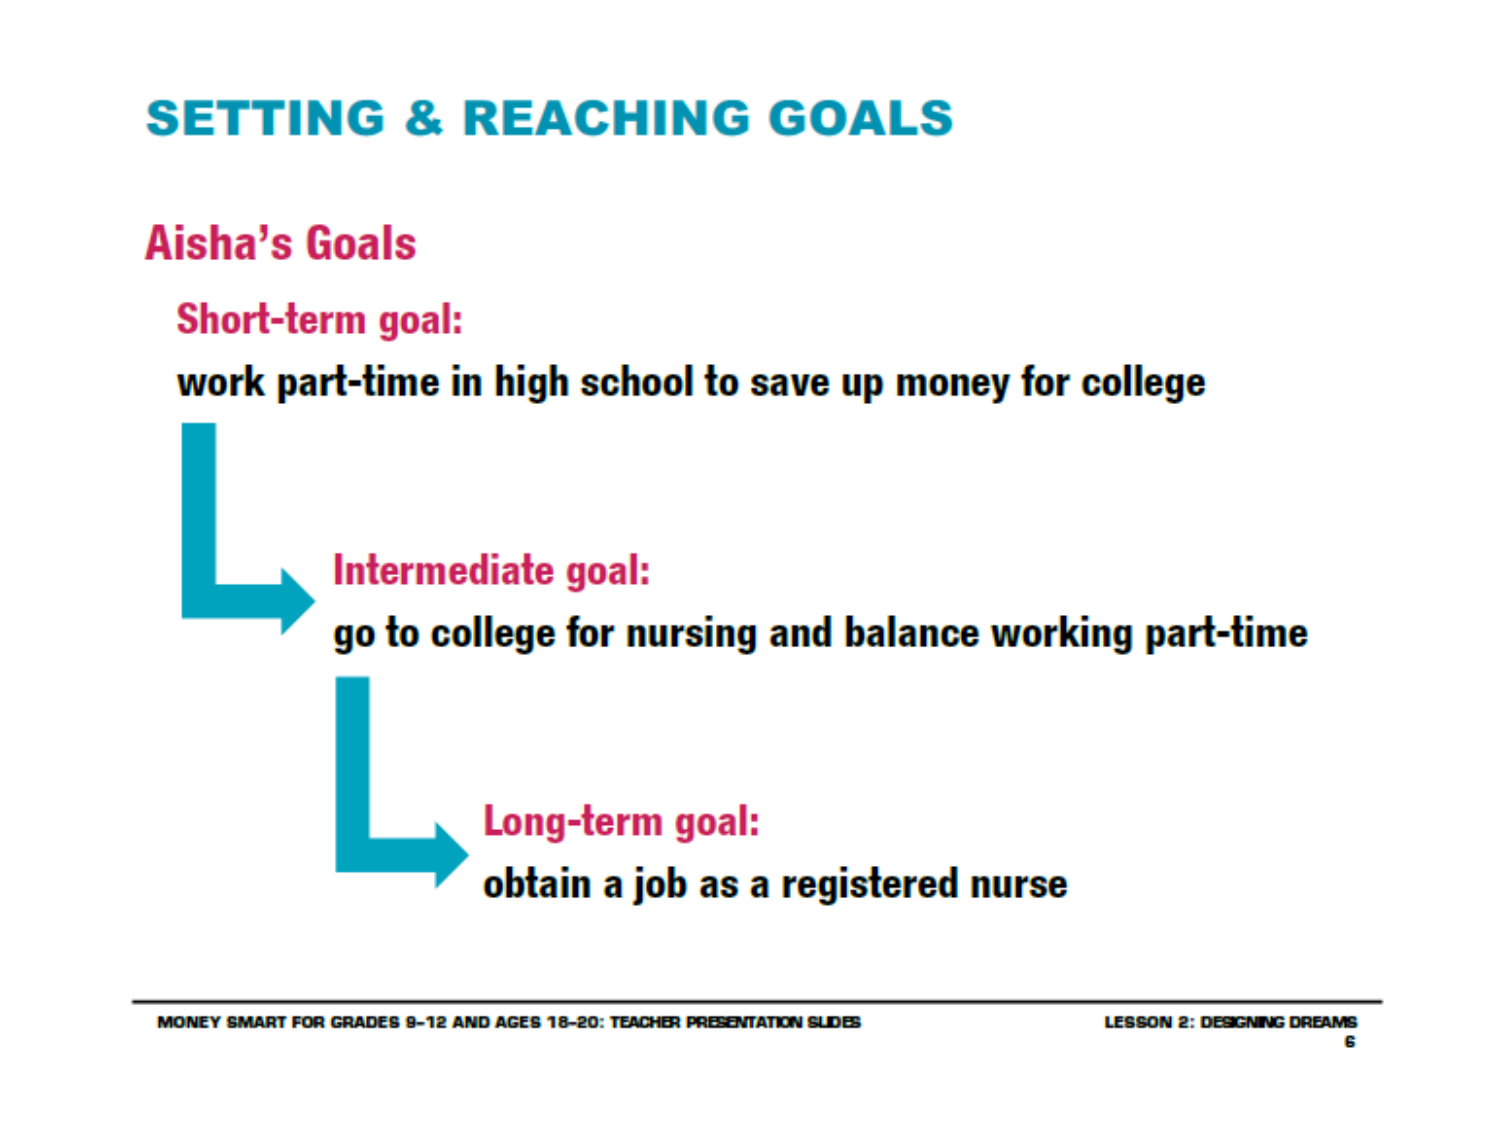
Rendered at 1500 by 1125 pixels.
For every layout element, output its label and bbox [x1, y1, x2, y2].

picture [87, 48, 1413, 1077]
